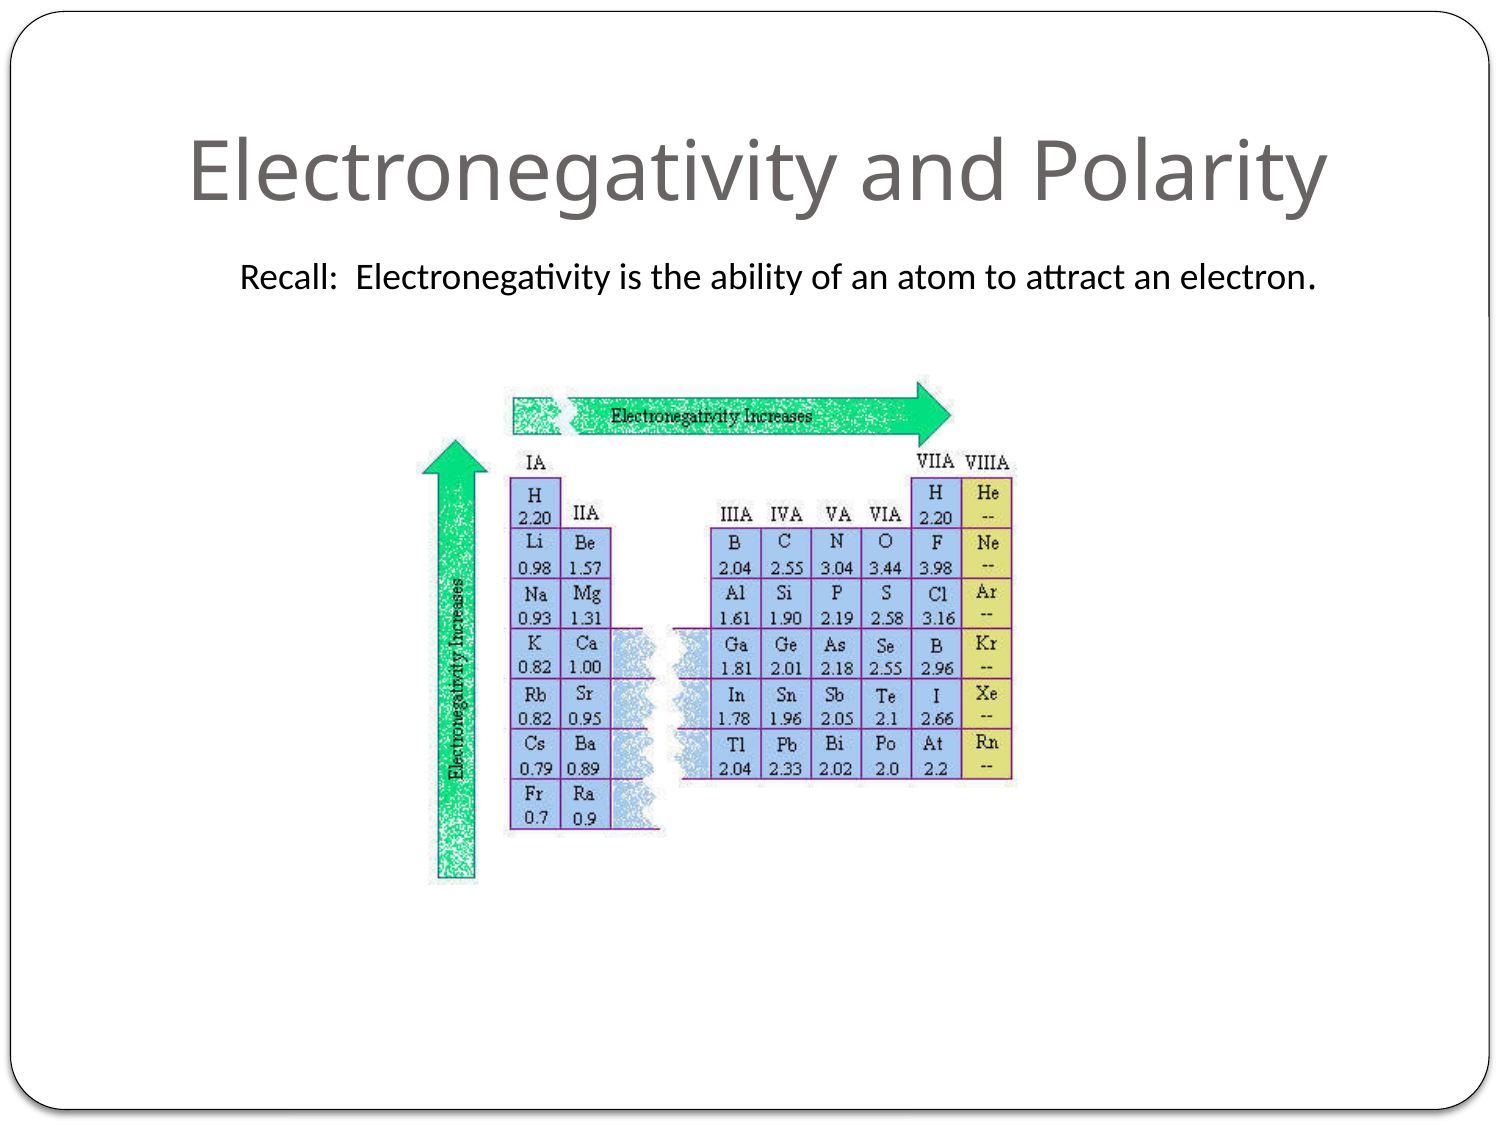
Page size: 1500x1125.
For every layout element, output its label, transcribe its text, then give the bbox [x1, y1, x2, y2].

title Electronegativity and Polarity [150, 45, 1425, 233]
text_box Recall: Electronegativity is the ability of an atom to attract an electron. [225, 244, 1388, 305]
picture [416, 374, 1019, 885]
